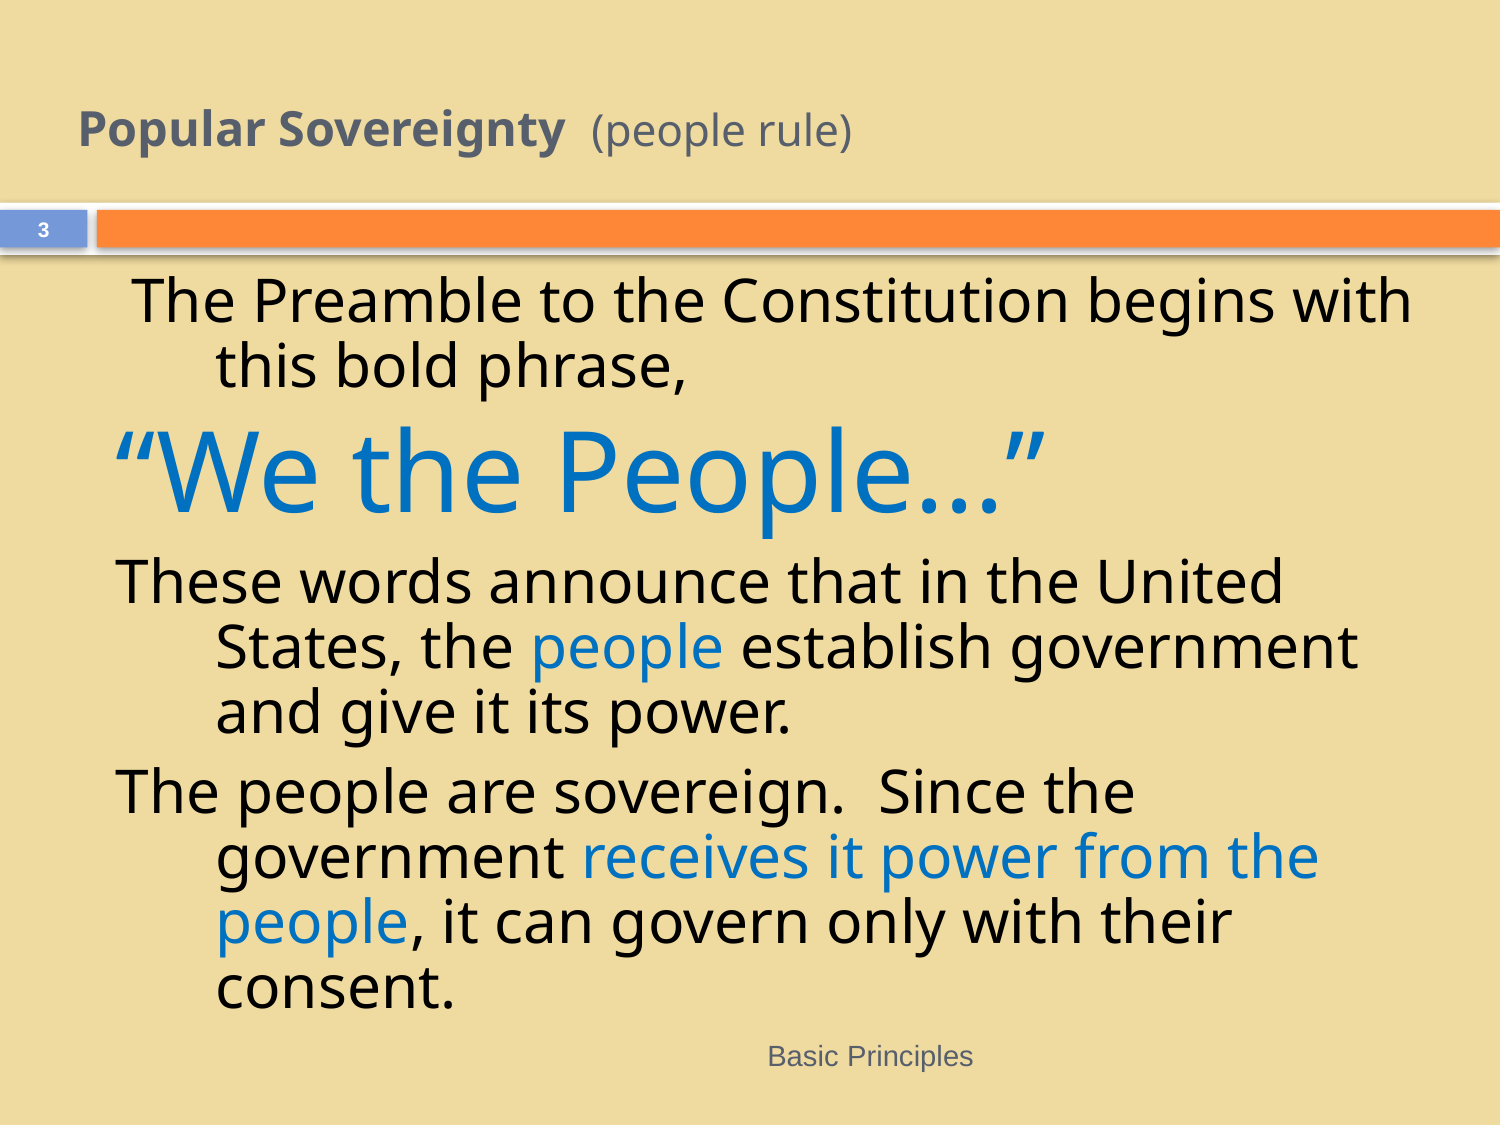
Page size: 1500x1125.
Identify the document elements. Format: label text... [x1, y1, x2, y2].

list The Preamble to the Constitution begins with this bold phrase, “We the People...” These words announce that in the United States, the people establish government and give it its power. The people are sovereign. Since the government receives it power from the people, it can govern only with their consent. [100, 262, 1438, 1000]
footer Basic Principles [99, 1025, 990, 1085]
slide_number 3 [0, 208, 88, 249]
title Popular Sovereignty (people rule) [62, 37, 1450, 271]
